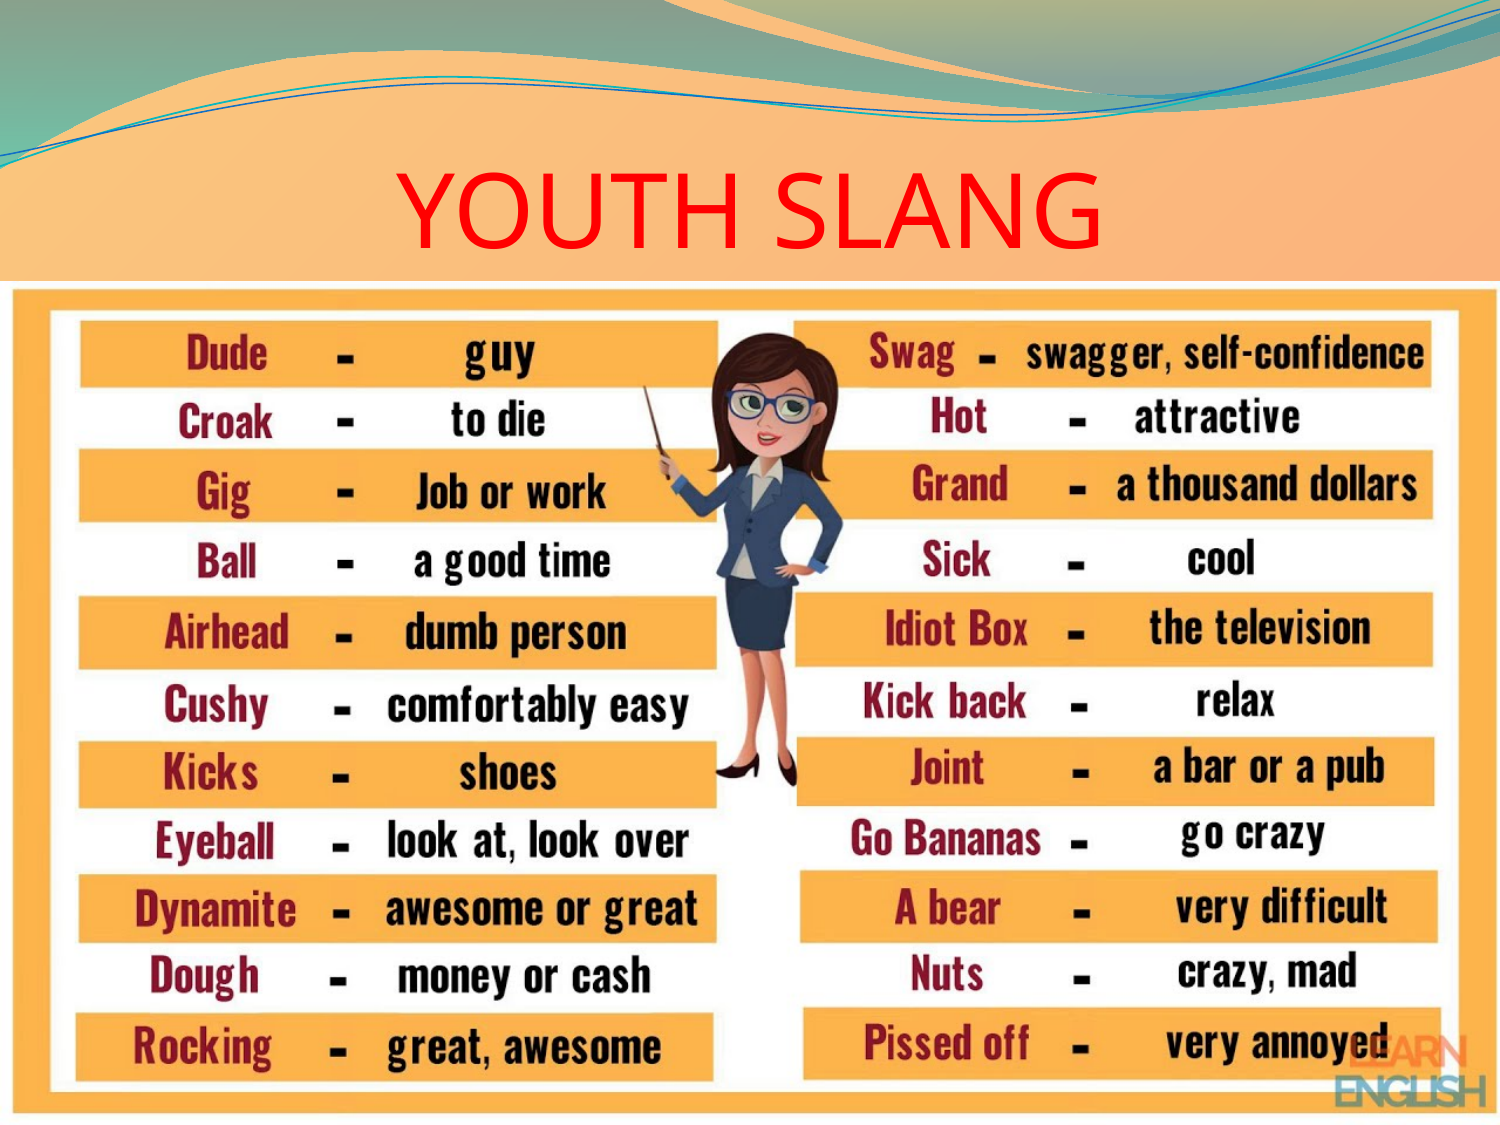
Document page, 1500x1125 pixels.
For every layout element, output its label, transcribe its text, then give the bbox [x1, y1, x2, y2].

picture [0, 280, 1500, 1125]
title YOUTH SLANG [70, 82, 1433, 270]
